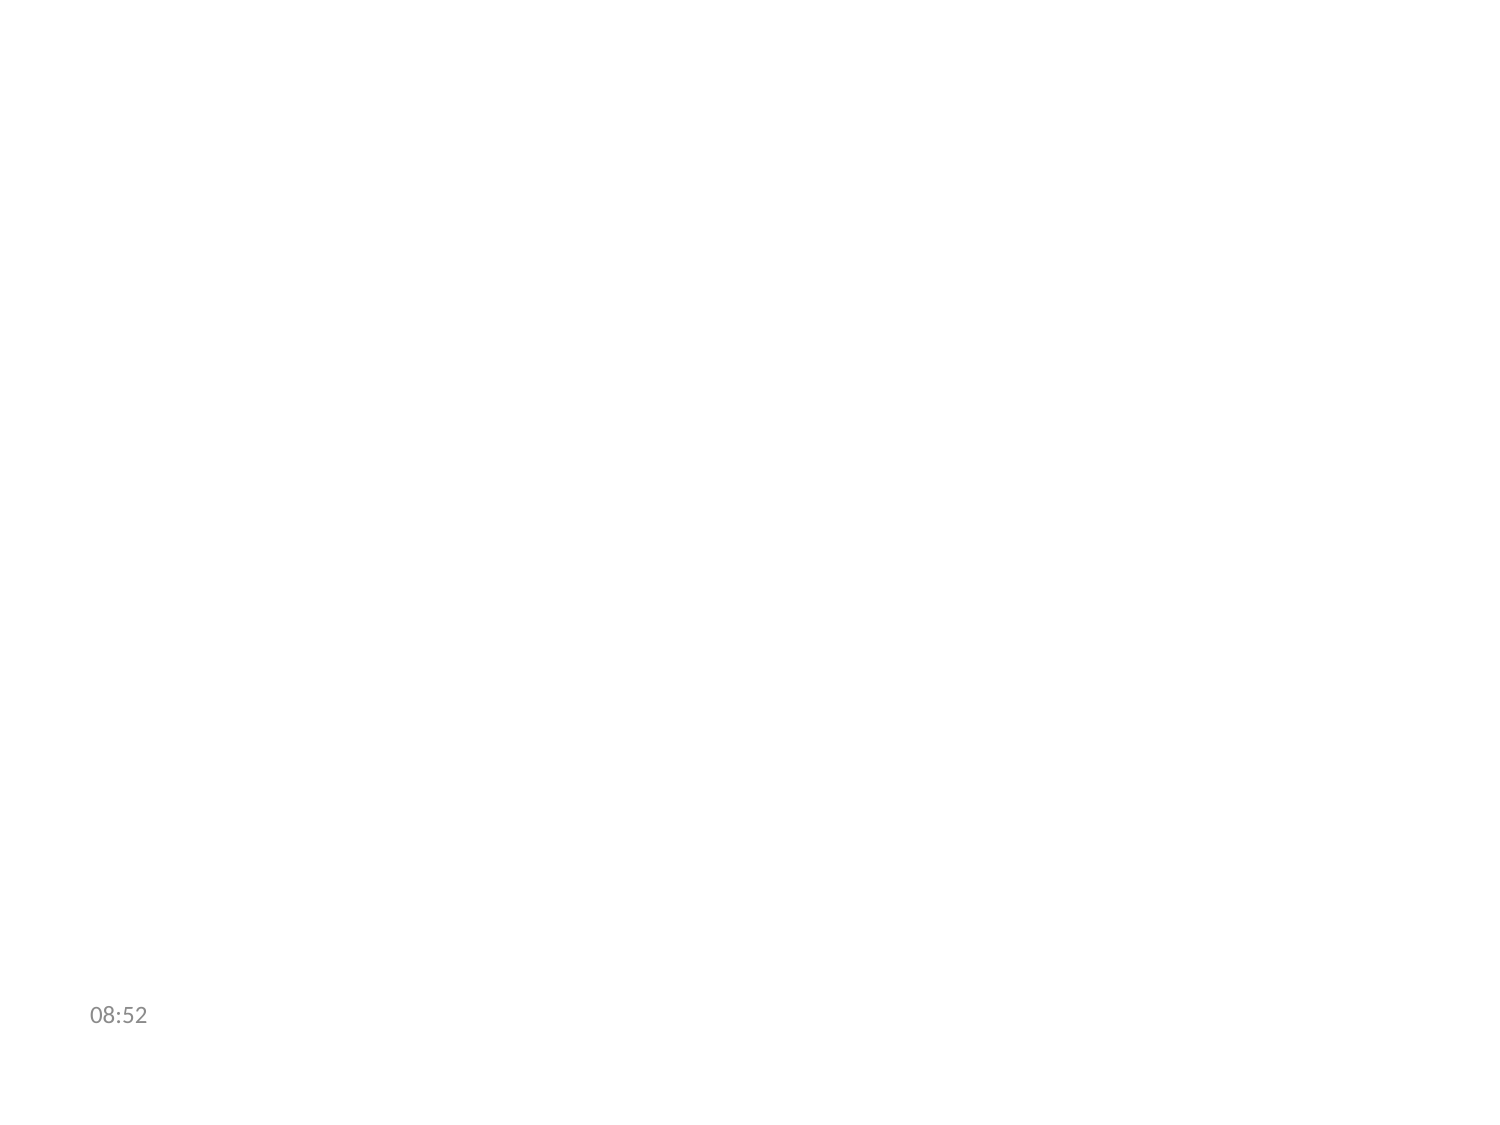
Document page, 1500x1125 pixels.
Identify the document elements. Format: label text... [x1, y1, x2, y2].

text_box 15:35 [75, 983, 425, 1044]
